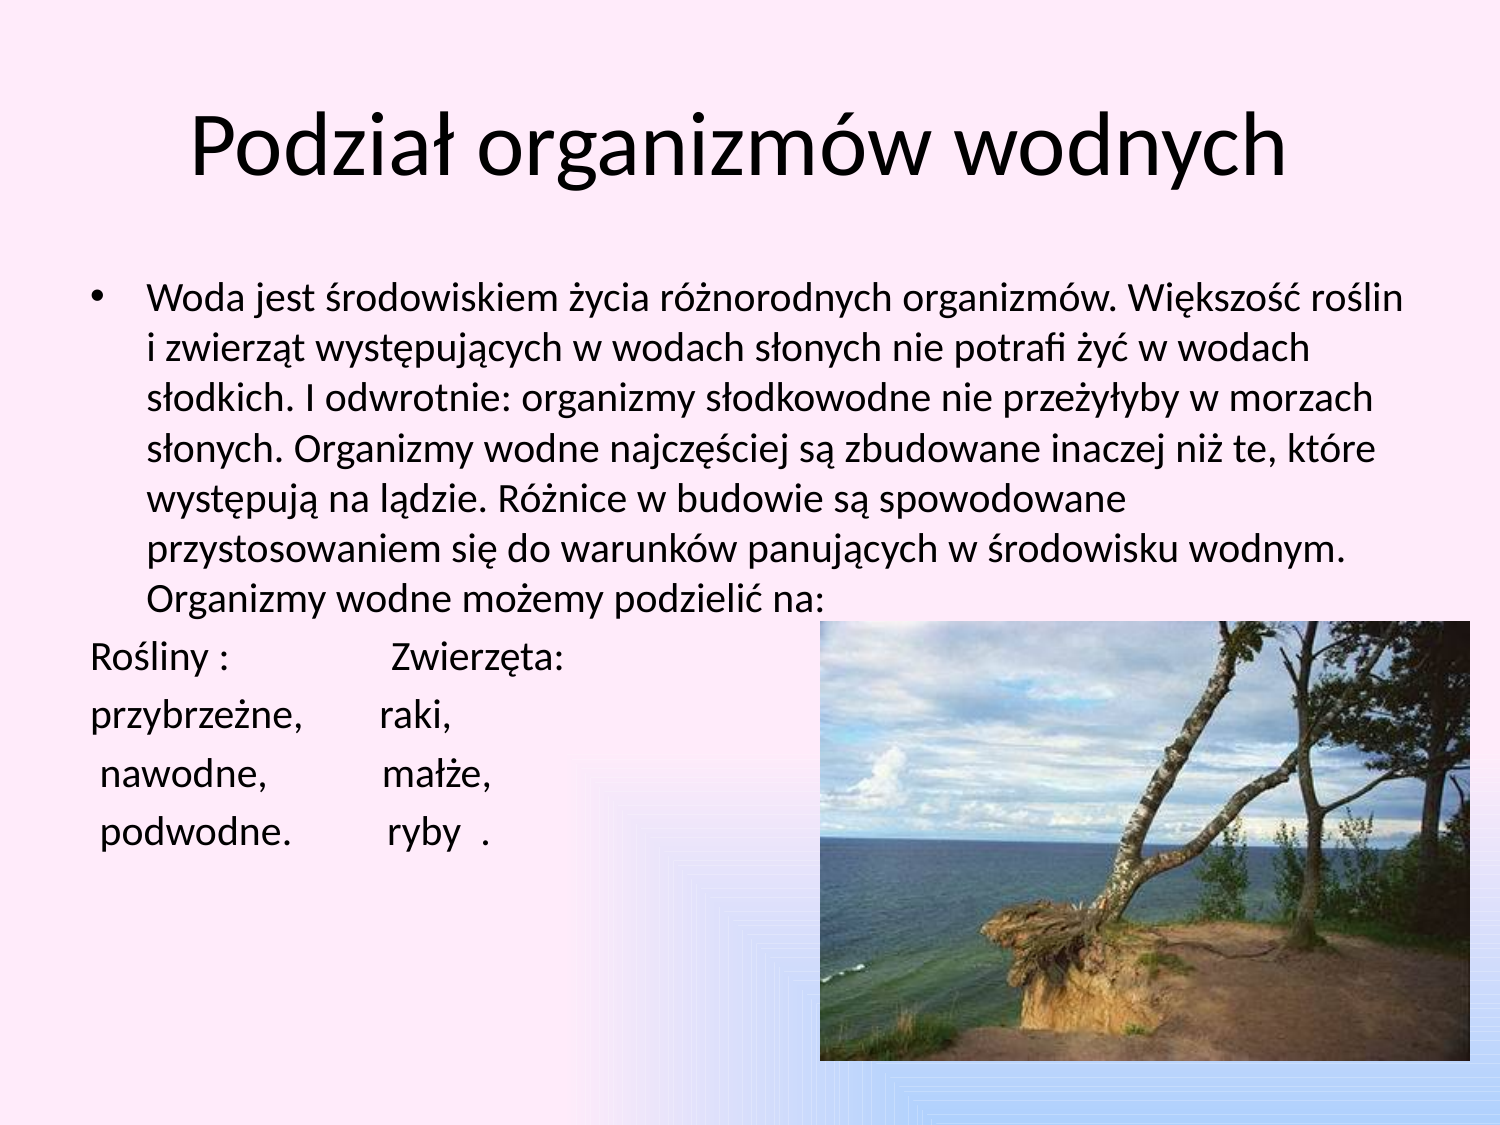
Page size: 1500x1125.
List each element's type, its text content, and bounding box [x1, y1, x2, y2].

picture [820, 620, 1470, 1061]
list Woda jest środowiskiem życia różnorodnych organizmów. Większość roślin i zwierząt występujących w wodach słonych nie potrafi żyć w wodach słodkich. I odwrotnie: organizmy słodkowodne nie przeżyłyby w morzach słonych. Organizmy wodne najczęściej są zbudowane inaczej niż te, które występują na lądzie. Różnice w budowie są spowodowane przystosowaniem się do warunków panujących w środowisku wodnym. Organizmy wodne możemy podzielić na: Rośliny : Zwierzęta: przybrzeżne, raki, nawodne, małże, podwodne. ryby . [75, 262, 1425, 1005]
title Podział organizmów wodnych [75, 45, 1425, 233]
